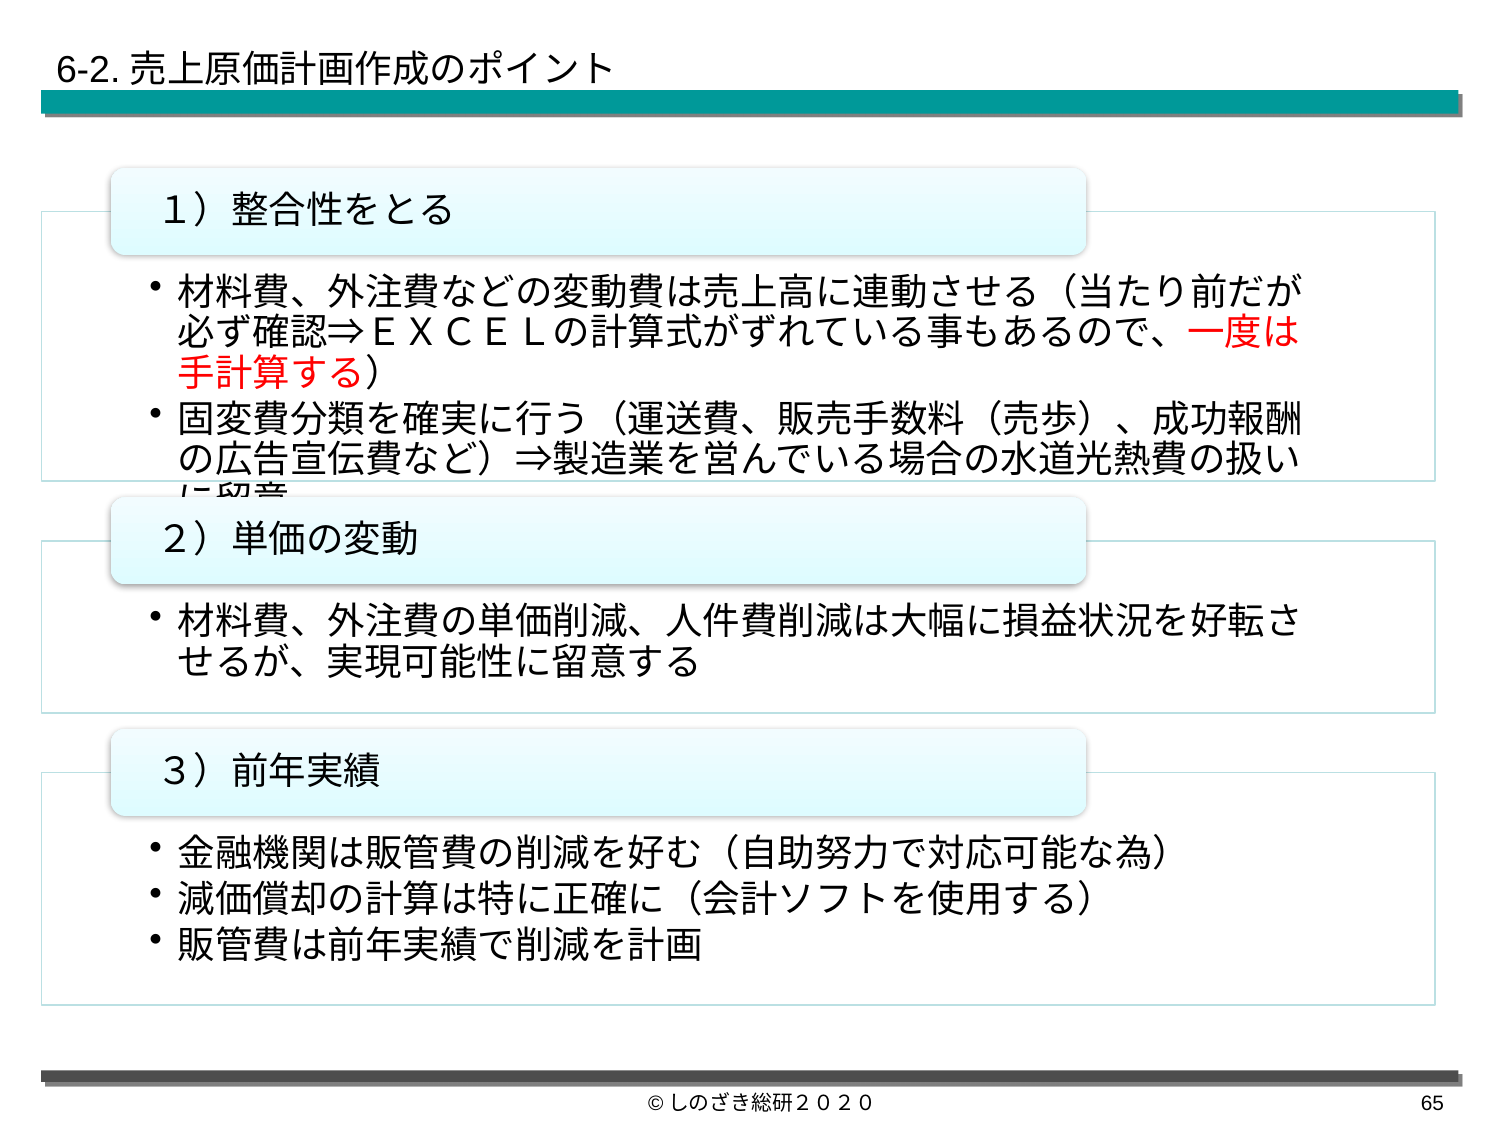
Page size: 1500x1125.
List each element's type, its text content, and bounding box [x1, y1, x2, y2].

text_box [41, 133, 1436, 1040]
text_box 6-2.売上原価計画作成のポイント [41, 37, 1032, 98]
slide_number 64 [1108, 1082, 1459, 1125]
footer ©しのざき総研２０２０ [524, 1082, 1000, 1125]
